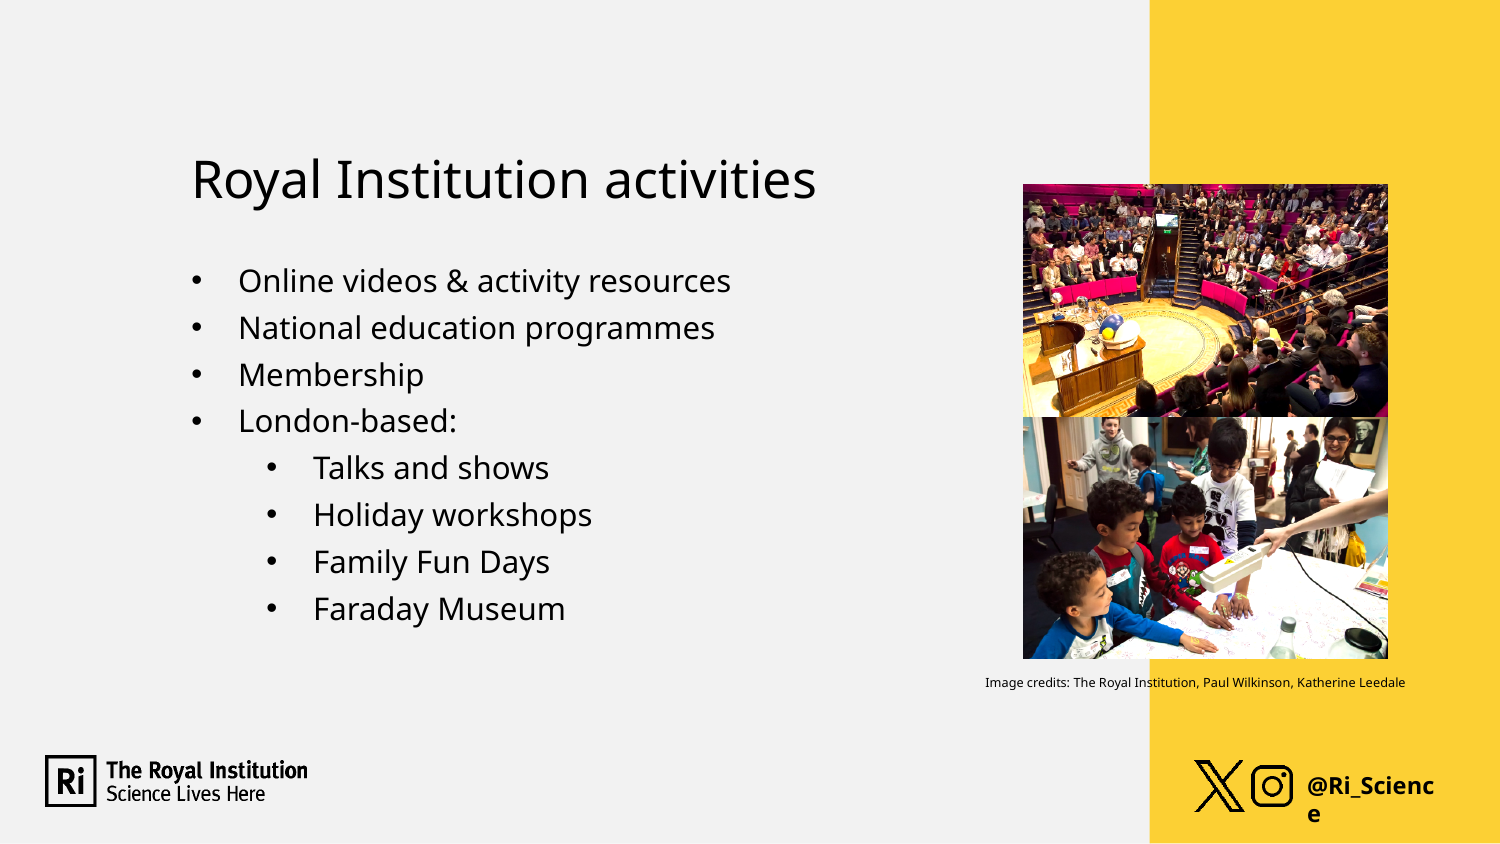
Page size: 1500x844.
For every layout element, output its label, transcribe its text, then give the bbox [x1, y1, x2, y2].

picture [45, 755, 307, 807]
picture [1194, 760, 1245, 812]
text_box Online videos & activity resources National education programmes Membership London-based: Talks and shows Holiday workshops Family Fun Days Faraday Museum [176, 253, 949, 634]
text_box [1022, 184, 1388, 660]
text_box Image credits: The Royal Institution, Paul Wilkinson, Katherine Leedale [985, 666, 1407, 698]
picture [1251, 765, 1293, 807]
text_box Royal Institution activities [176, 138, 868, 216]
